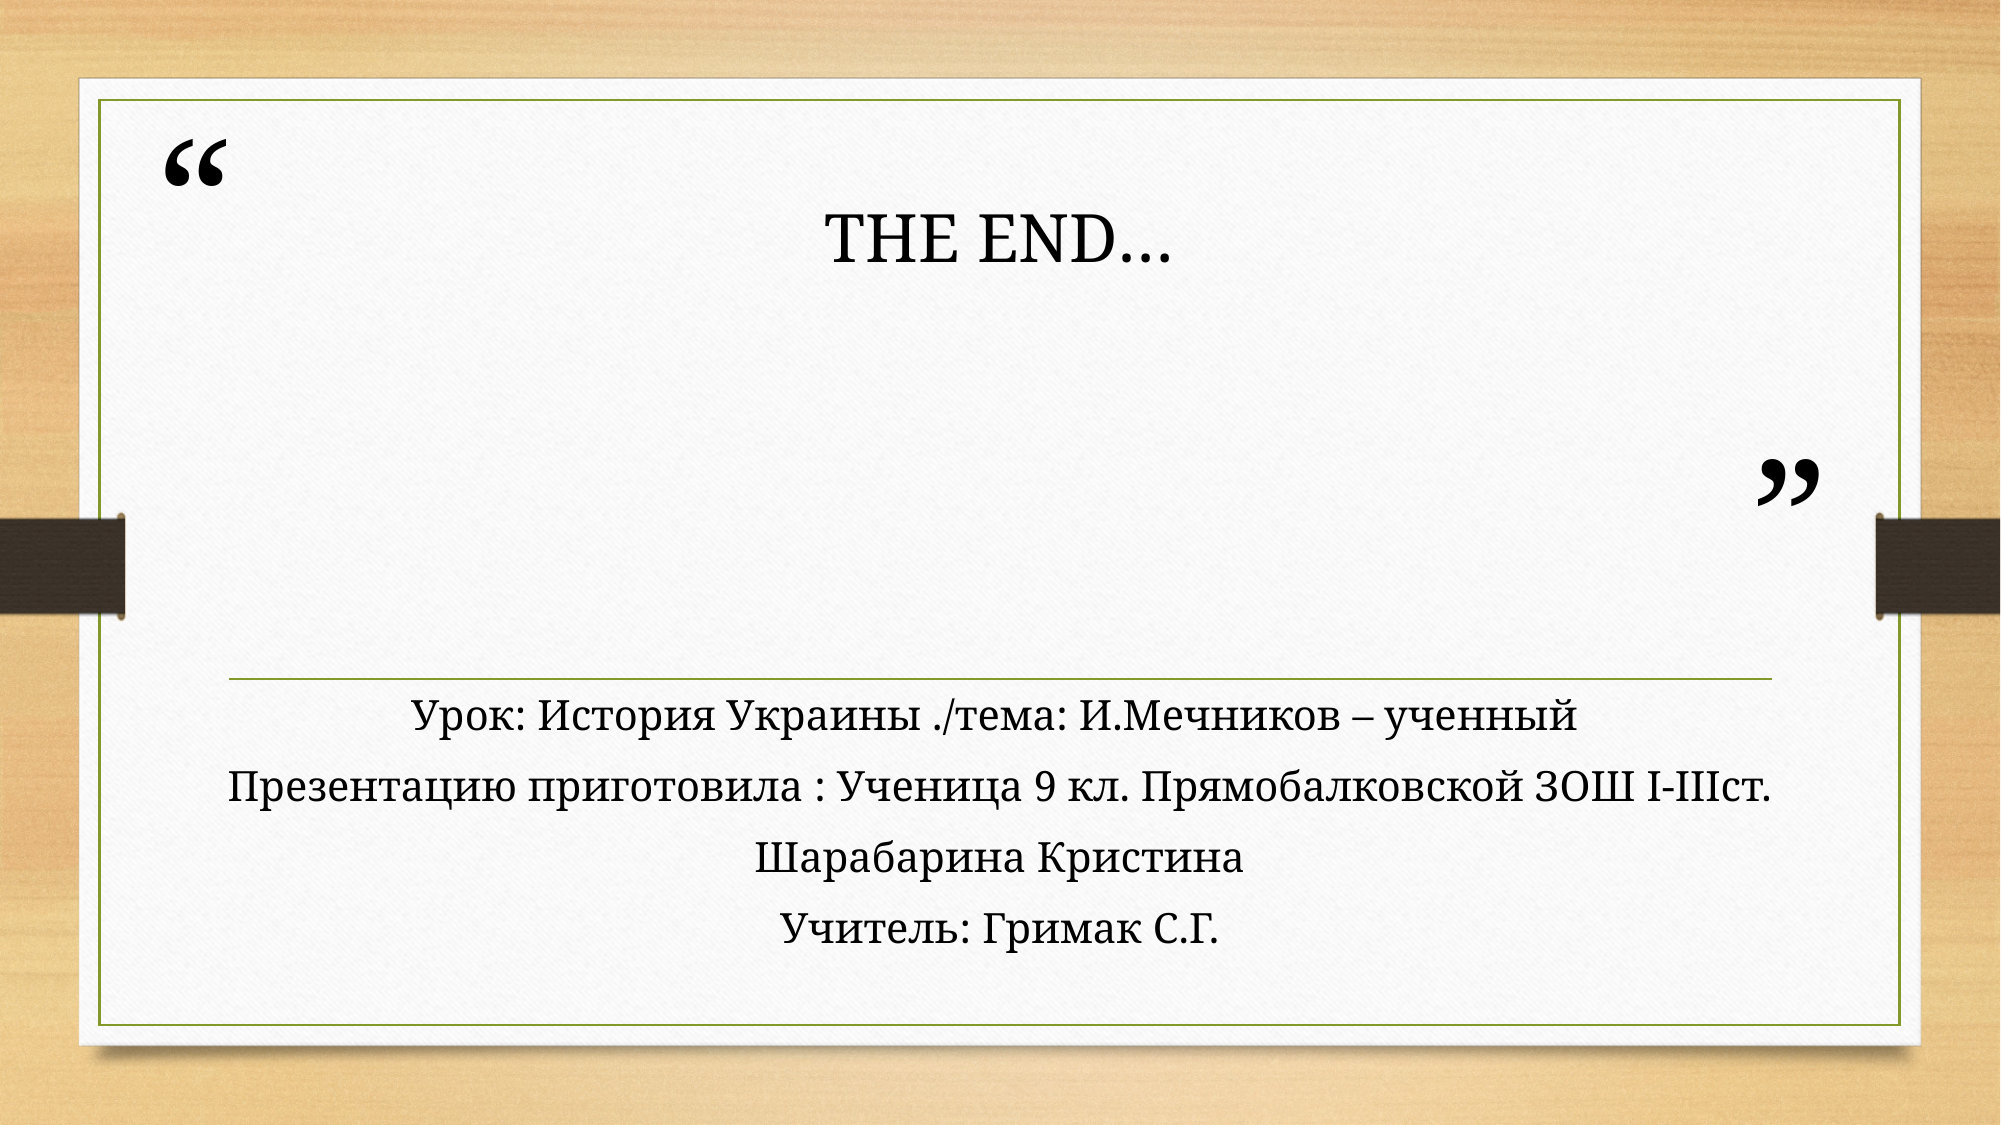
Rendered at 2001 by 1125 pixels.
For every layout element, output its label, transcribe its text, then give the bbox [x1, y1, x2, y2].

picture [0, 0, 2001, 1125]
list Урок: История Украины ./тема: И.Мечников – ученный Презентацию приготовила : Ученица 9 кл. Прямобалковской ЗОШ I-IIIcт. Шарабарина Кристина Учитель: Гримак С.Г. [211, 680, 1788, 1031]
title THE END… [237, 161, 1763, 312]
